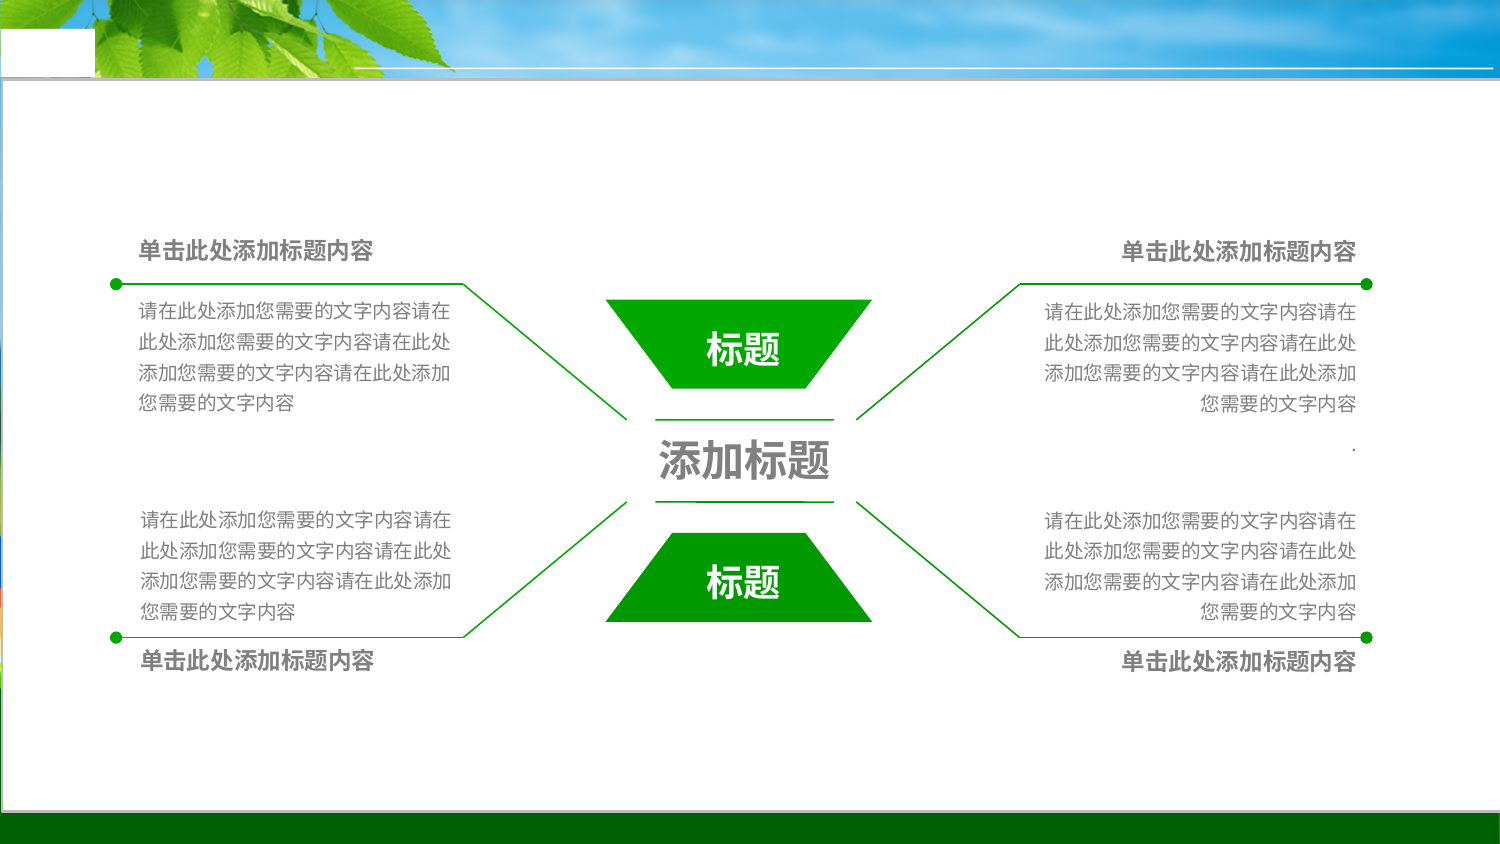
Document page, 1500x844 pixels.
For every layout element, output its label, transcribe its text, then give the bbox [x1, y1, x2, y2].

picture [0, 0, 1500, 844]
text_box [605, 532, 873, 623]
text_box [856, 283, 1367, 638]
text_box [605, 299, 873, 389]
text_box 单击此处添加标题内容 [971, 231, 1368, 284]
text_box 添加标题 [647, 428, 842, 492]
text_box 单击此处添加标题内容 [128, 647, 526, 680]
text_box 单击此处添加标题内容 [971, 645, 1368, 709]
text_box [115, 283, 627, 638]
text_box 单击此处添加标题内容 [127, 230, 525, 270]
